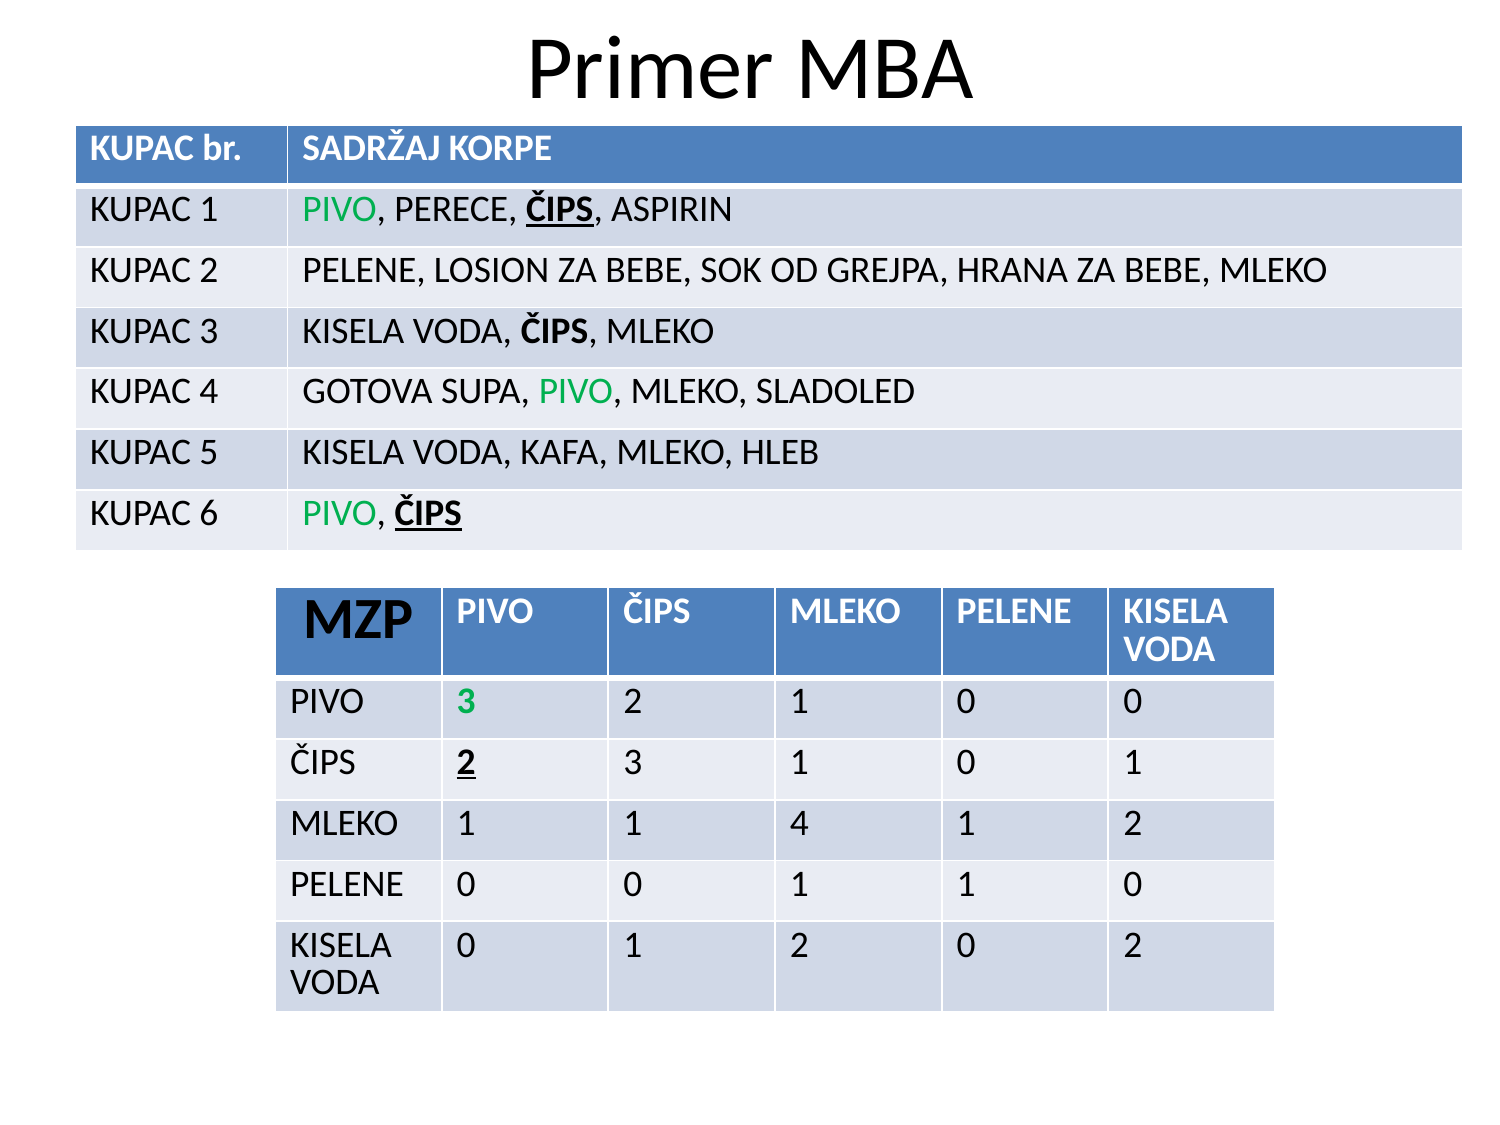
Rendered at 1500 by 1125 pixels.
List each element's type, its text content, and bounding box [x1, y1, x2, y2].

table_cell 3 [609, 740, 774, 799]
table_cell 0 [443, 922, 607, 1011]
table_cell KUPAC 6 [76, 491, 287, 550]
table_cell 2 [443, 740, 607, 799]
table_cell PIVO, ČIPS [288, 491, 1462, 550]
table_cell PIVO [276, 681, 441, 738]
table_cell PIVO, PERECE, ČIPS, ASPIRIN [288, 189, 1462, 246]
table_cell 0 [943, 922, 1107, 1011]
table_cell KUPAC 5 [76, 430, 287, 489]
table_header PELENE [943, 588, 1107, 675]
table_cell 1 [776, 681, 941, 738]
table_cell 0 [1109, 861, 1274, 920]
table_cell 1 [943, 861, 1107, 920]
table_cell PELENE [276, 861, 441, 920]
table_cell KUPAC 3 [76, 308, 287, 367]
table_cell 1 [609, 801, 774, 860]
table_cell 2 [609, 681, 774, 738]
table_cell 2 [1109, 801, 1274, 860]
table_header KISELA VODA [1109, 588, 1274, 675]
table_cell KUPAC 1 [76, 189, 287, 246]
table_cell PELENE, LOSION ZA BEBE, SOK OD GREJPA, HRANA ZA BEBE, MLEKO [288, 248, 1462, 307]
table_cell 1 [943, 801, 1107, 860]
table_header MZP [276, 588, 441, 675]
table_cell KISELA VODA, ČIPS, MLEKO [288, 308, 1462, 367]
table_cell 0 [943, 681, 1107, 738]
table_cell 3 [443, 681, 607, 738]
table_header SADRŽAJ KORPE [288, 126, 1462, 183]
title Primer MBA [75, 0, 1425, 124]
table_cell 0 [609, 861, 774, 920]
table_cell KISELA VODA [276, 922, 441, 1011]
table_cell KUPAC 2 [76, 248, 287, 307]
table_header PIVO [443, 588, 607, 675]
table_cell 4 [776, 801, 941, 860]
table_cell 1 [609, 922, 774, 1011]
table_cell KUPAC 4 [76, 369, 287, 428]
table_cell 0 [1109, 681, 1274, 738]
table_cell 1 [776, 740, 941, 799]
table_cell 0 [943, 740, 1107, 799]
table_cell ČIPS [276, 740, 441, 799]
table_header MLEKO [776, 588, 941, 675]
table_cell 0 [443, 861, 607, 920]
table_cell 2 [1109, 922, 1274, 1011]
table_cell MLEKO [276, 801, 441, 860]
table_cell 1 [443, 801, 607, 860]
table_cell 1 [1109, 740, 1274, 799]
table_cell 1 [776, 861, 941, 920]
table_header ČIPS [609, 588, 774, 675]
table_header KUPAC br. [76, 126, 287, 183]
table_cell KISELA VODA, KAFA, MLEKO, HLEB [288, 430, 1462, 489]
table_cell GOTOVA SUPA, PIVO, MLEKO, SLADOLED [288, 369, 1462, 428]
table_cell 2 [776, 922, 941, 1011]
